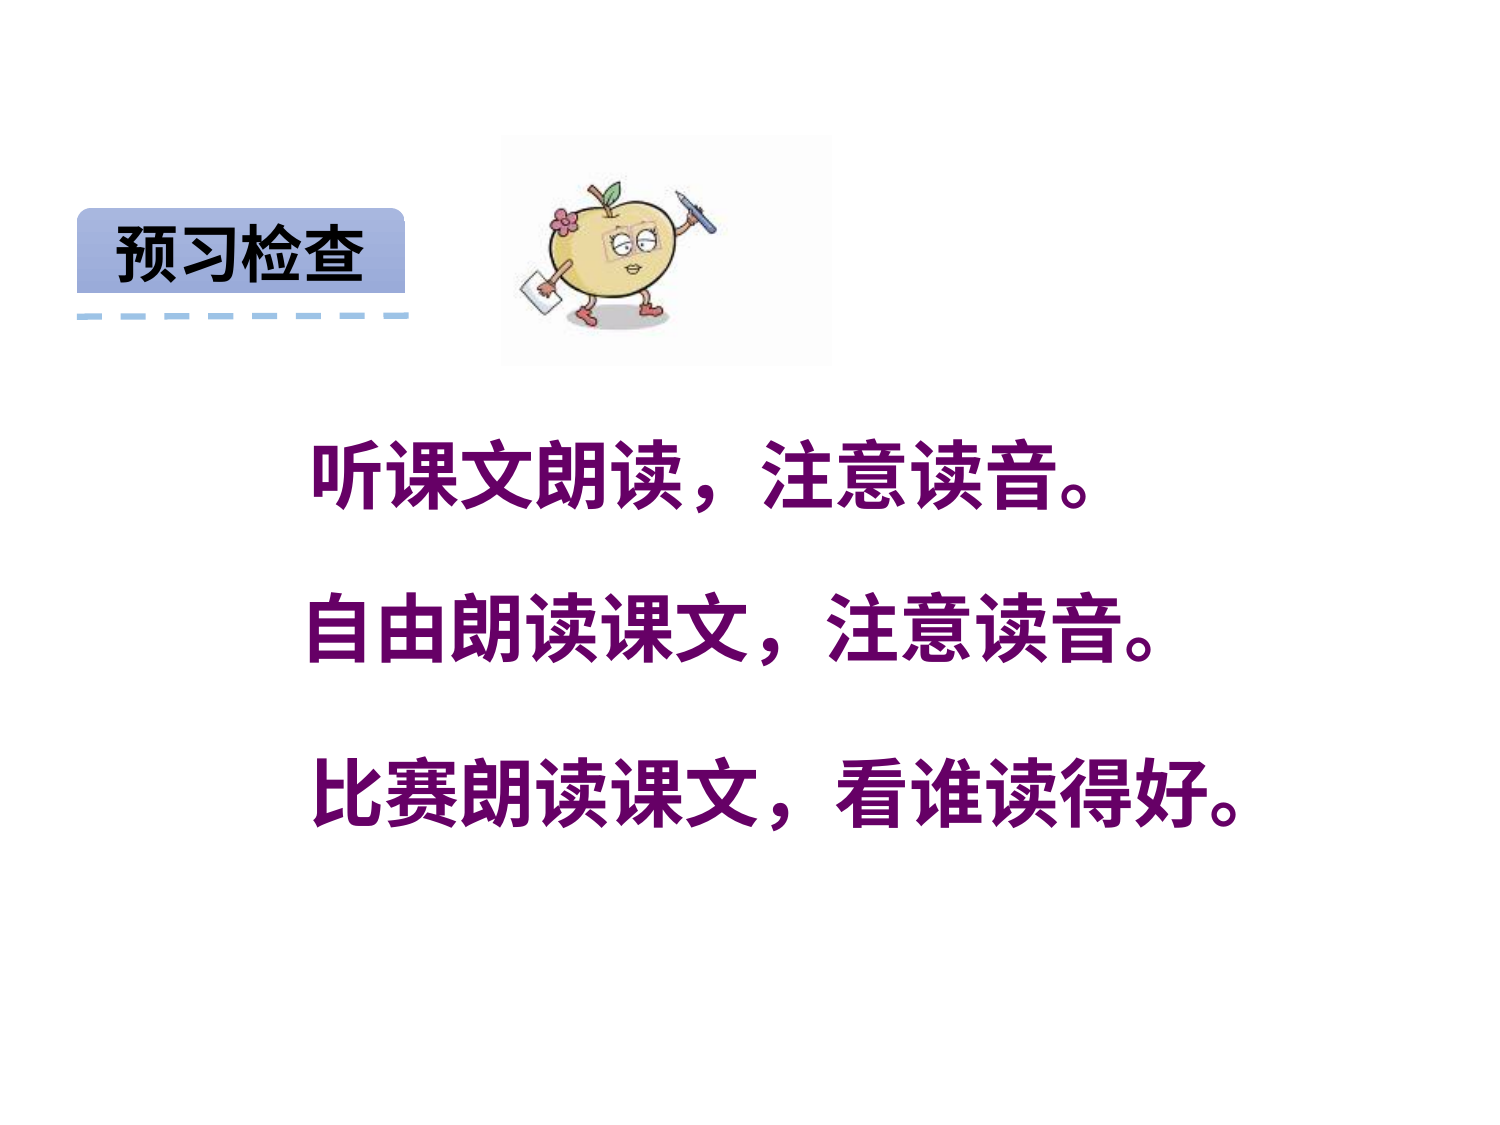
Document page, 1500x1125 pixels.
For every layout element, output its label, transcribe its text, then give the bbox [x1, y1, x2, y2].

picture [501, 135, 832, 366]
text_box 预习检查 [76, 207, 406, 294]
text_box [0, 231, 176, 347]
text_box 自由朗读课文，注意读音。 [135, 574, 1261, 679]
text_box 听课文朗读，注意读音。 [159, 420, 1285, 526]
text_box 比赛朗读课文，看谁读得好。 [183, 739, 1308, 845]
